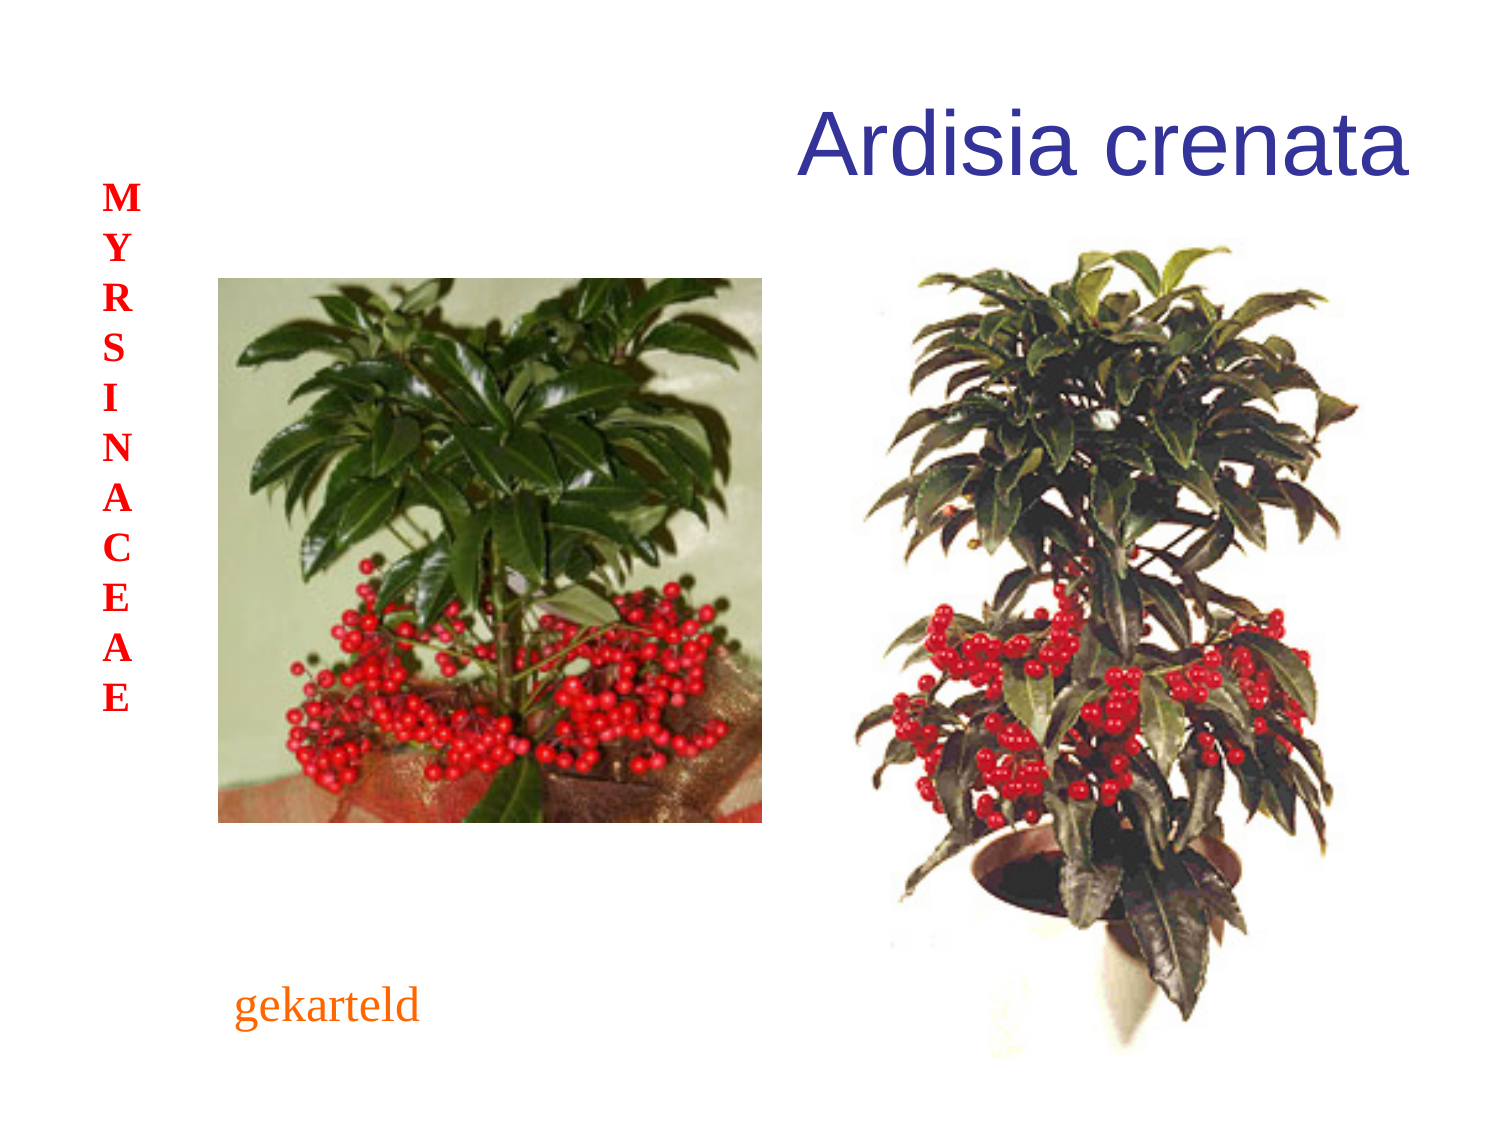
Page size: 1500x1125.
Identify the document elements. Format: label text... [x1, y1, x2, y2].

text_box MYRSINACEAE [87, 162, 150, 728]
text_box gekarteld [0, 964, 435, 1039]
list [218, 278, 762, 823]
title Ardisia crenata [75, 45, 1425, 233]
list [832, 219, 1393, 1059]
